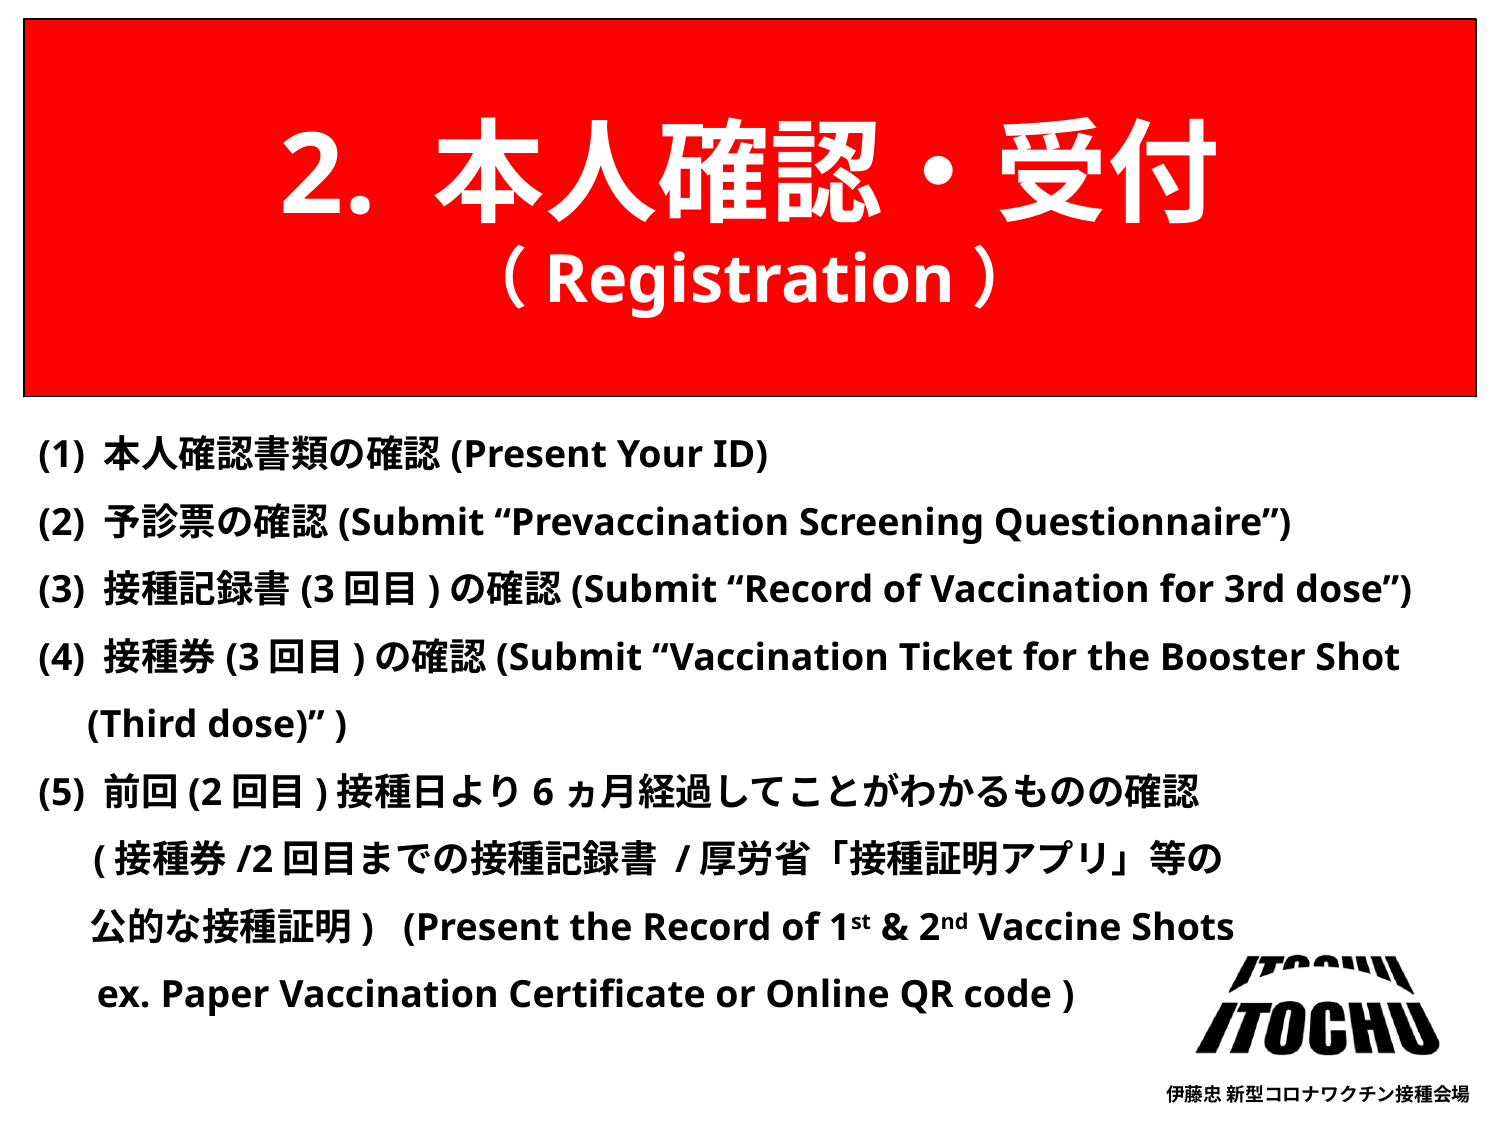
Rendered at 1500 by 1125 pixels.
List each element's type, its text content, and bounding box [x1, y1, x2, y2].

text_box 2. 本人確認・受付 （Registration） [21, 17, 1479, 395]
text_box (1) 本人確認書類の確認(Present Your ID) (2) 予診票の確認(Submit “Prevaccination Screening Questionnaire”) (3) 接種記録書(3回目)の確認(Submit “Record of Vaccination for 3rd dose”) (4) 接種券(3回目)の確認(Submit “Vaccination Ticket for the Booster Shot (Third dose)” ) (5) 前回(2回目)接種日より6ヵ月経過してことがわかるものの確認 (接種券/2回目までの接種記録書 /厚労省「接種証明アプリ」等の 公的な接種証明) (Present the Record of 1st & 2nd Vaccine Shots ex. Paper Vaccination Certificate or Online QR code ) [21, 395, 1479, 1096]
text_box 伊藤忠 新型コロナワクチン接種会場 [1145, 1072, 1491, 1116]
picture [1186, 940, 1450, 1068]
